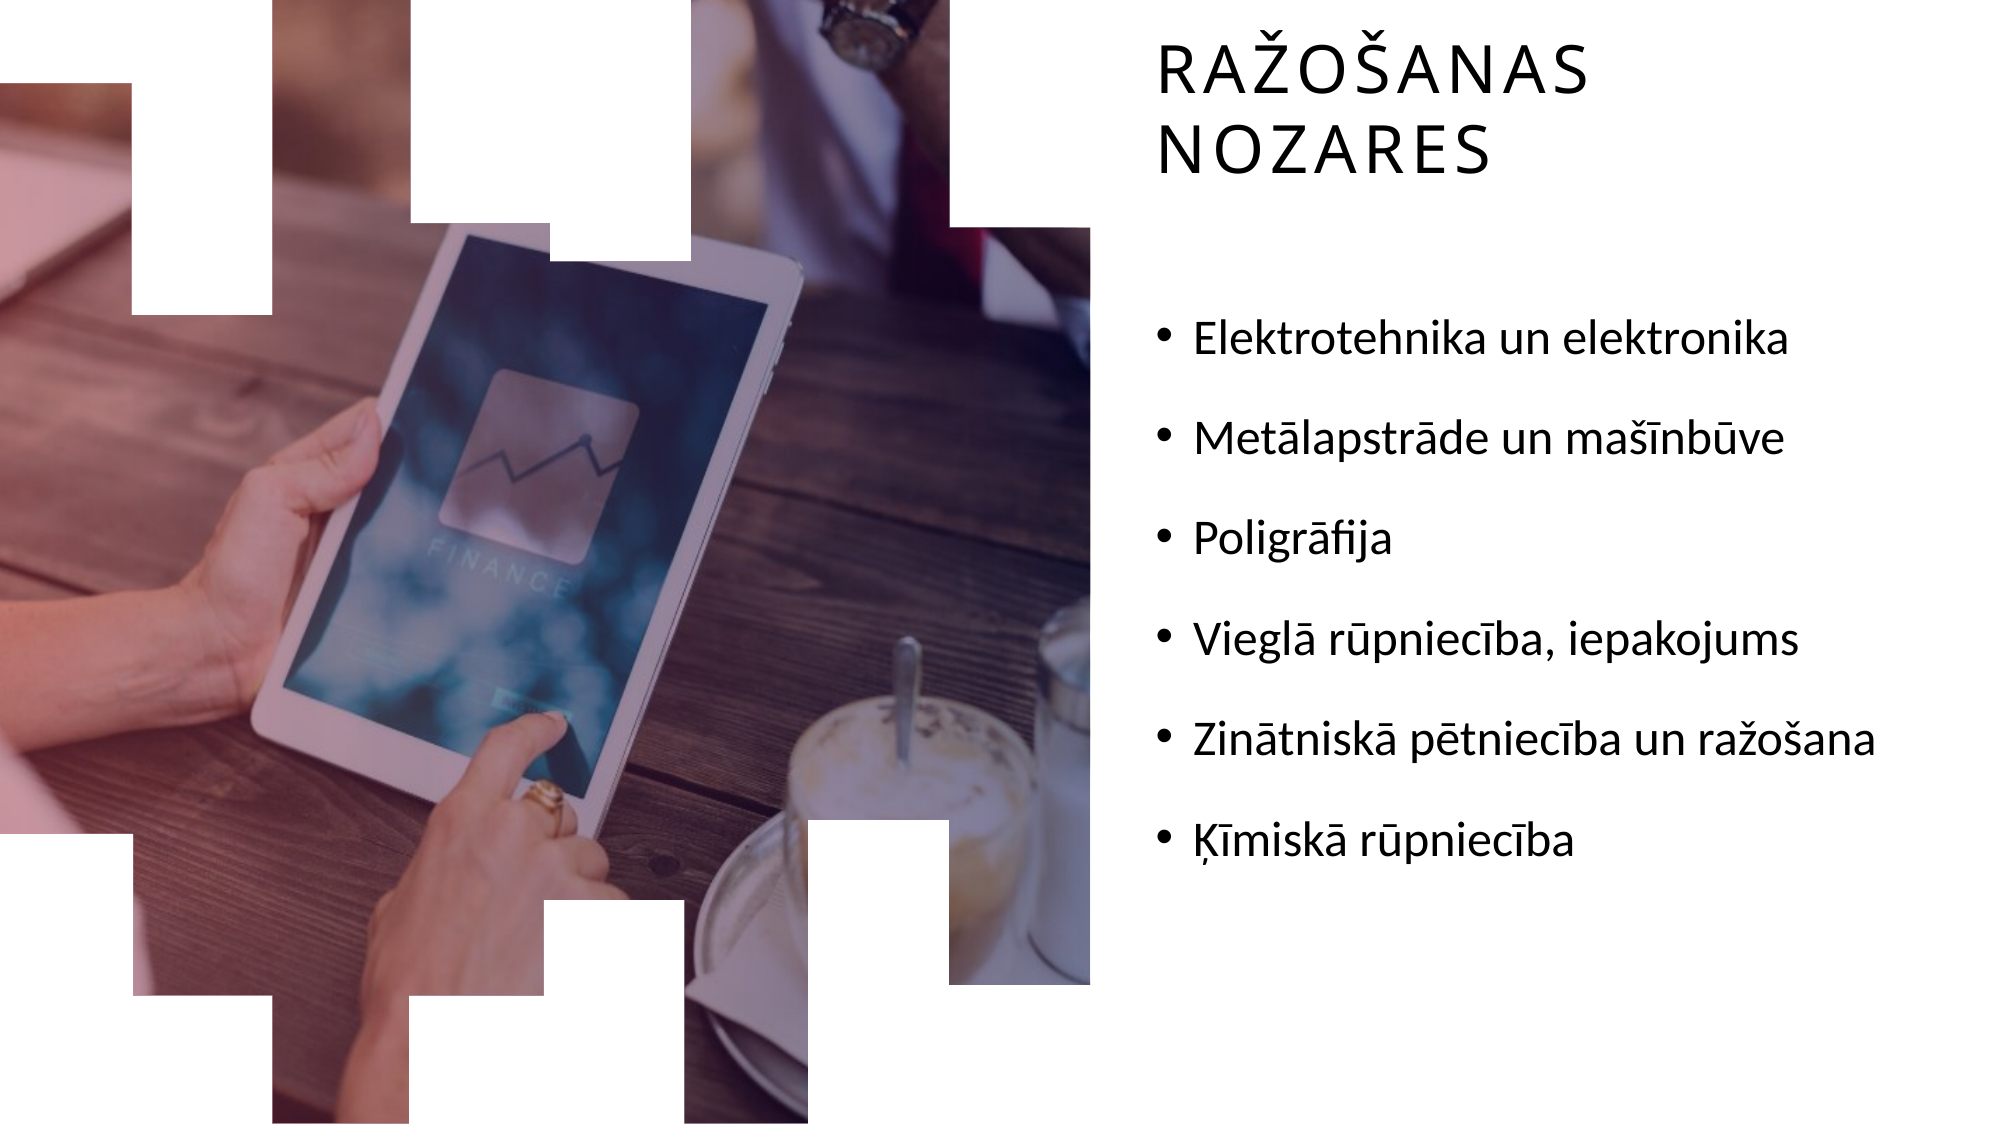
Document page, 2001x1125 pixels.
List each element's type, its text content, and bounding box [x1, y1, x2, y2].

picture [0, 0, 1091, 1124]
title RAŽOŠANAS NOZARES [1155, 59, 1938, 154]
list Elektrotehnika un elektronika Metālapstrāde un mašīnbūve Poligrāfija Vieglā rūpniecība, iepakojums Zinātniskā pētniecība un ražošana Ķīmiskā rūpniecība [1155, 266, 1938, 1028]
